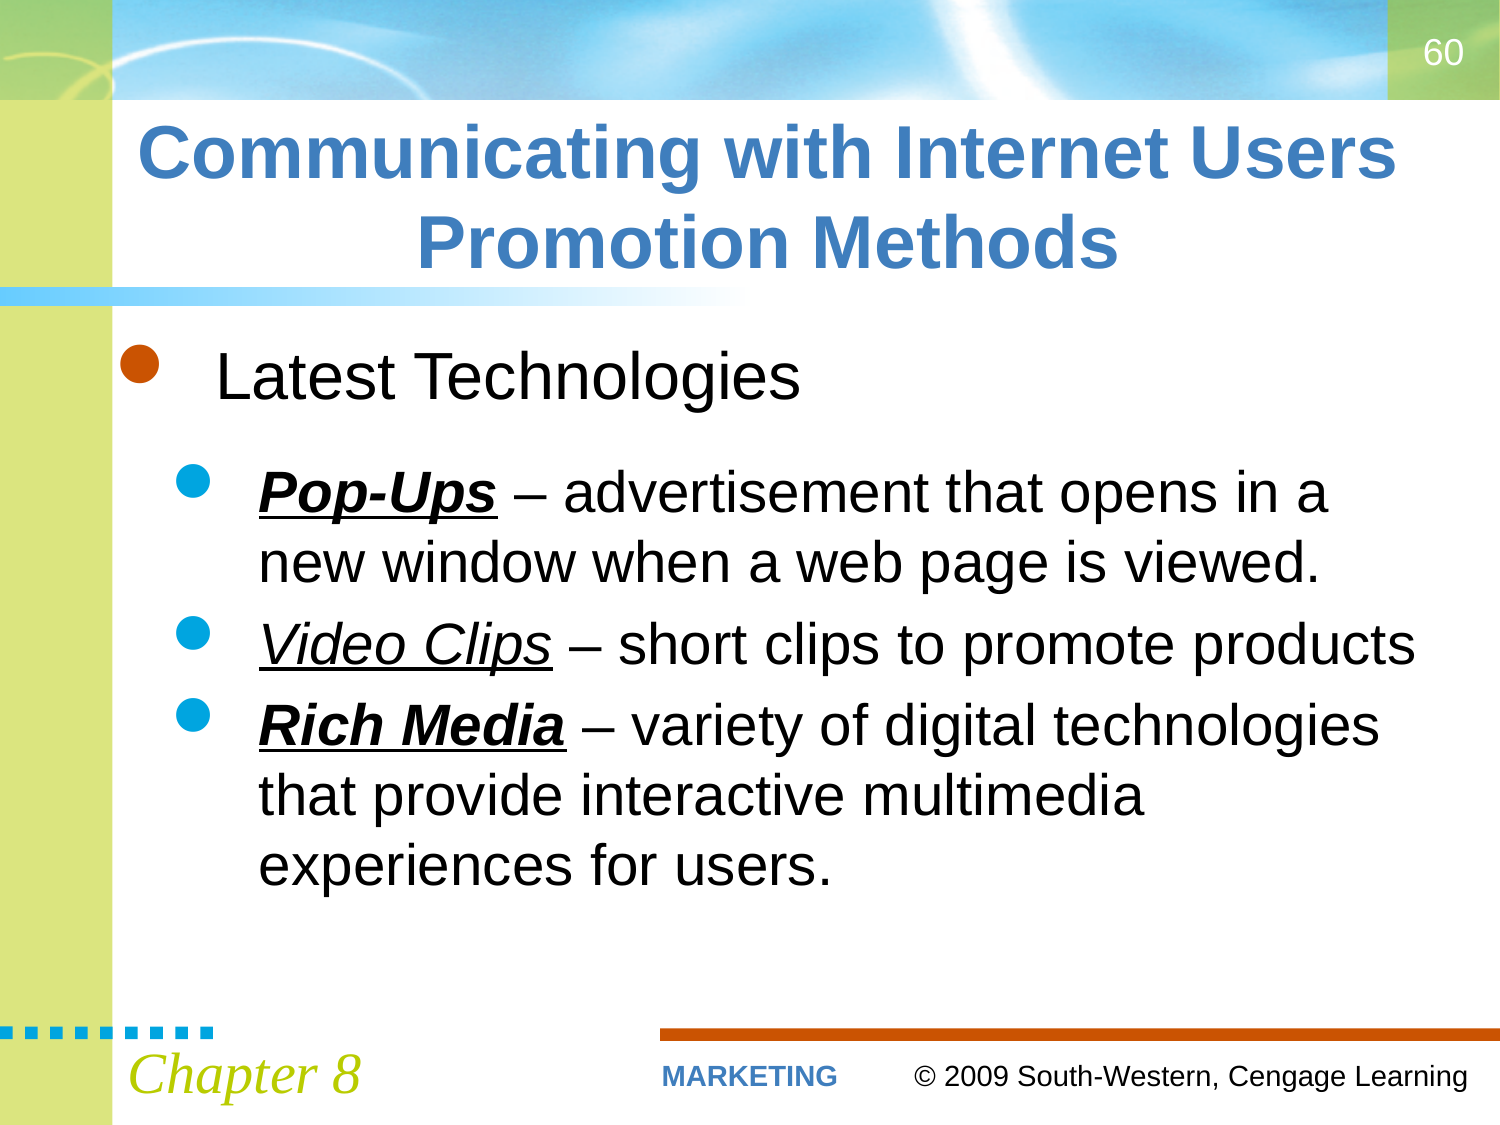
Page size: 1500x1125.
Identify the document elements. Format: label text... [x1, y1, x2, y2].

slide_number 60 [1387, 0, 1500, 101]
list Latest Technologies Pop-Ups – advertisement that opens in a new window when a web page is viewed. Video Clips – short clips to promote products Rich Media – variety of digital technologies that provide interactive multimedia experiences for users. [99, 324, 1463, 1001]
title Communicating with Internet Users Promotion Methods [112, 99, 1426, 288]
footer Chapter 8 [112, 1012, 638, 1113]
